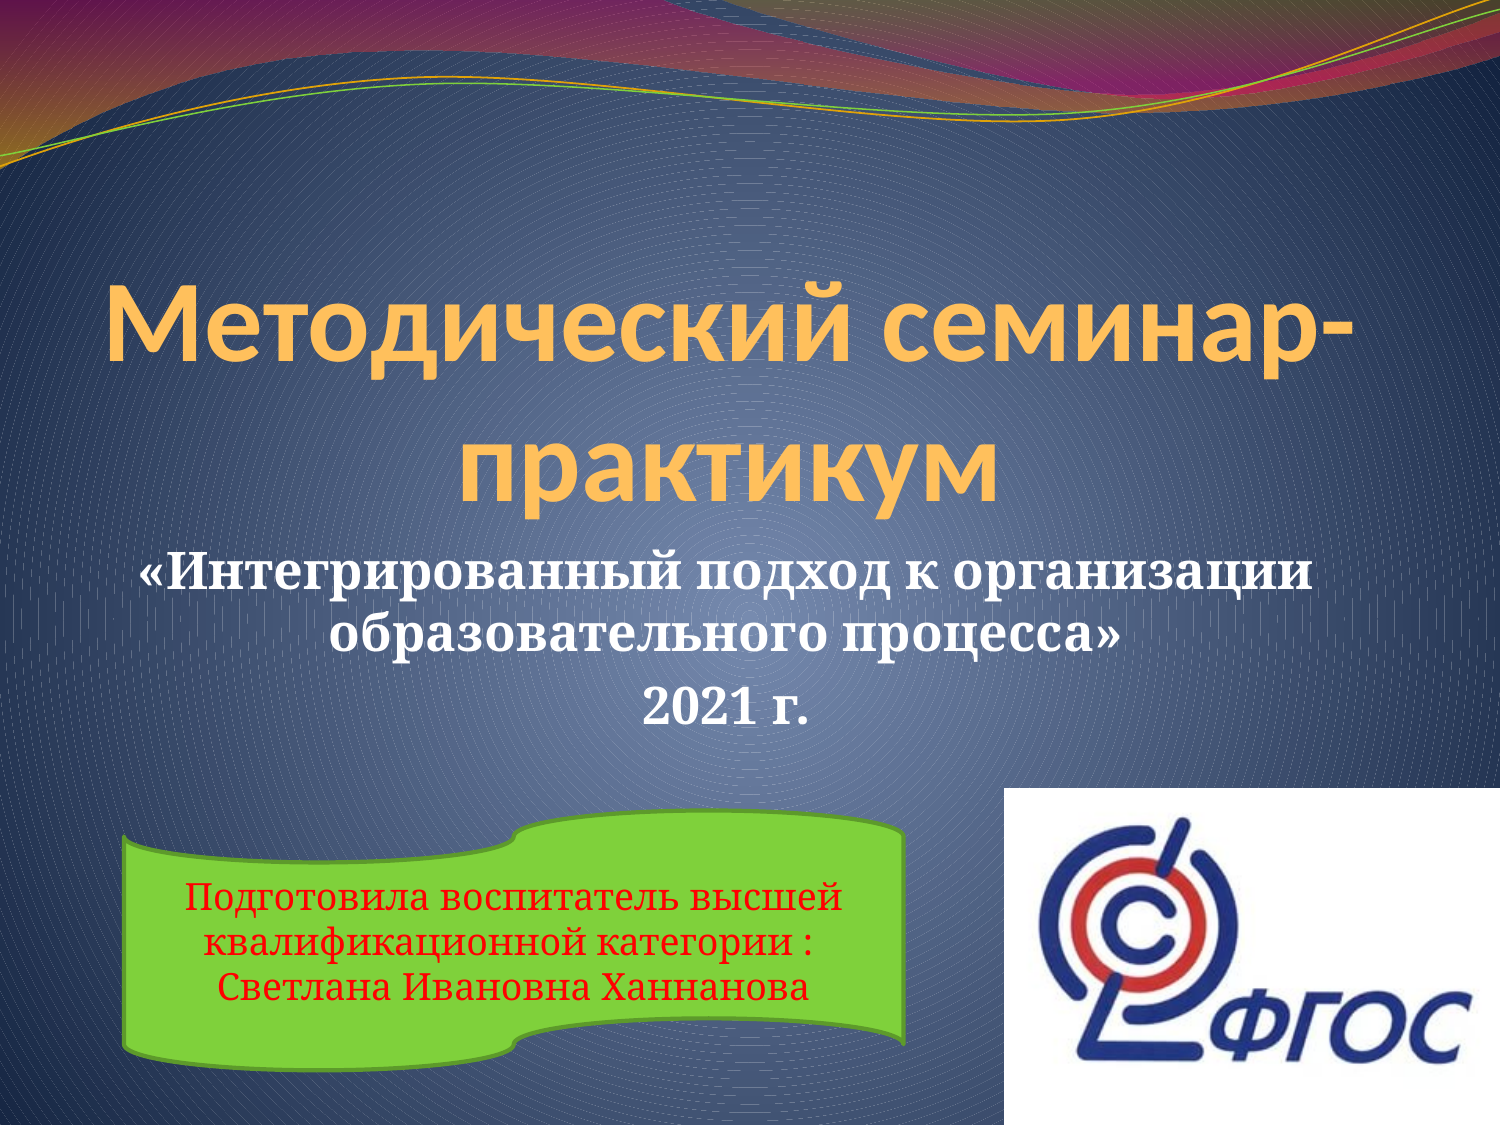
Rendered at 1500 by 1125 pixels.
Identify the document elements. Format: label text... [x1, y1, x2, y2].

title Методический семинар-практикум [87, 224, 1376, 525]
picture [1004, 788, 1500, 1125]
subtitle «Интегрированный подход к организации образовательного процесса» 2021 г. [87, 529, 1376, 818]
text_box Подготовила воспитатель высшей квалификационной категории : Светлана Ивановна Ханнанова [121, 808, 906, 1073]
